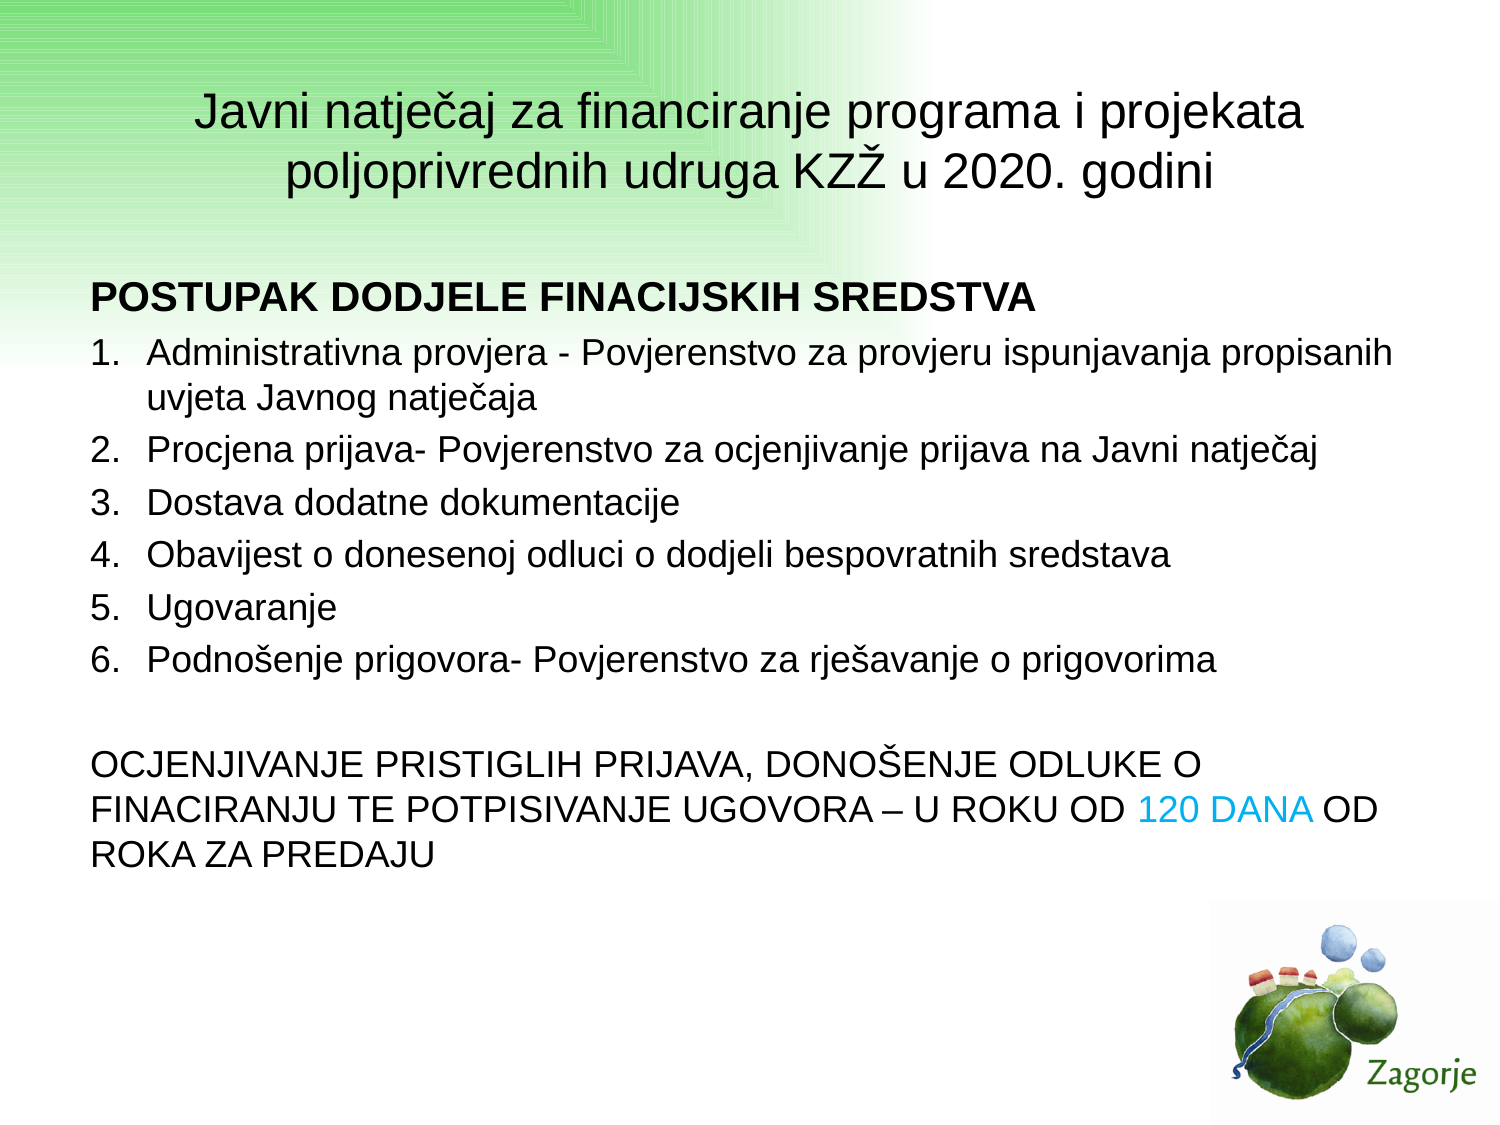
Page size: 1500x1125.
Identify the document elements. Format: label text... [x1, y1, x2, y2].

picture [1210, 901, 1500, 1125]
title Javni natječaj za financiranje programa i projekata poljoprivrednih udruga KZŽ u 2020. godini [75, 45, 1425, 233]
list POSTUPAK DODJELE FINACIJSKIH SREDSTVA Administrativna provjera - Povjerenstvo za provjeru ispunjavanja propisanih uvjeta Javnog natječaja Procjena prijava- Povjerenstvo za ocjenjivanje prijava na Javni natječaj Dostava dodatne dokumentacije Obavijest o donesenoj odluci o dodjeli bespovratnih sredstava Ugovaranje Podnošenje prigovora- Povjerenstvo za rješavanje o prigovorima OCJENJIVANJE PRISTIGLIH PRIJAVA, DONOŠENJE ODLUKE O FINACIRANJU TE POTPISIVANJE UGOVORA – U ROKU OD 120 DANA OD ROKA ZA PREDAJU [75, 262, 1425, 1005]
